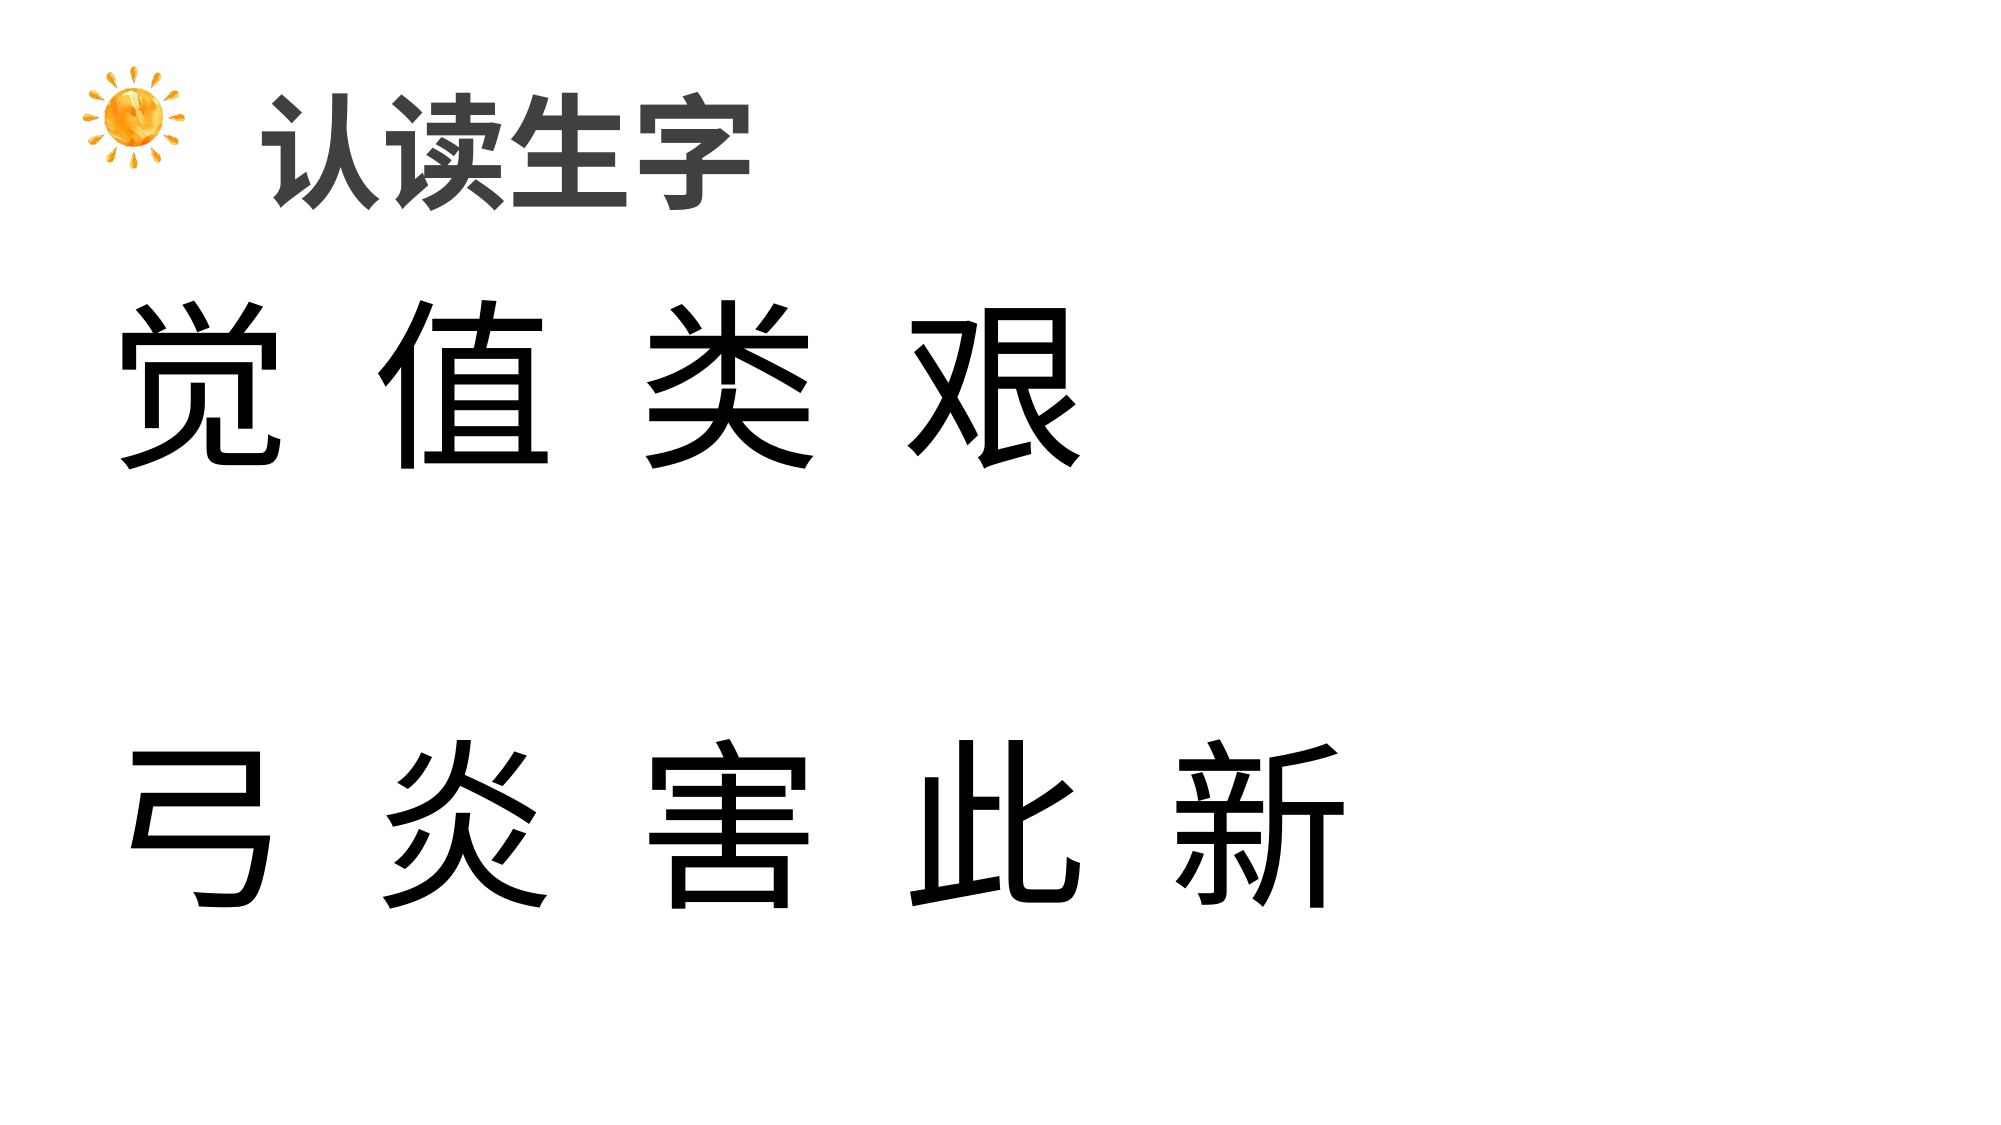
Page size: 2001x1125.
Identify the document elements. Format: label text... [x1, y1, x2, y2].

picture [82, 66, 185, 169]
text_box 认读生字 [229, 67, 787, 232]
text_box 觉 值 类 艰 弓 炎 害 此 新 [92, 263, 1774, 939]
